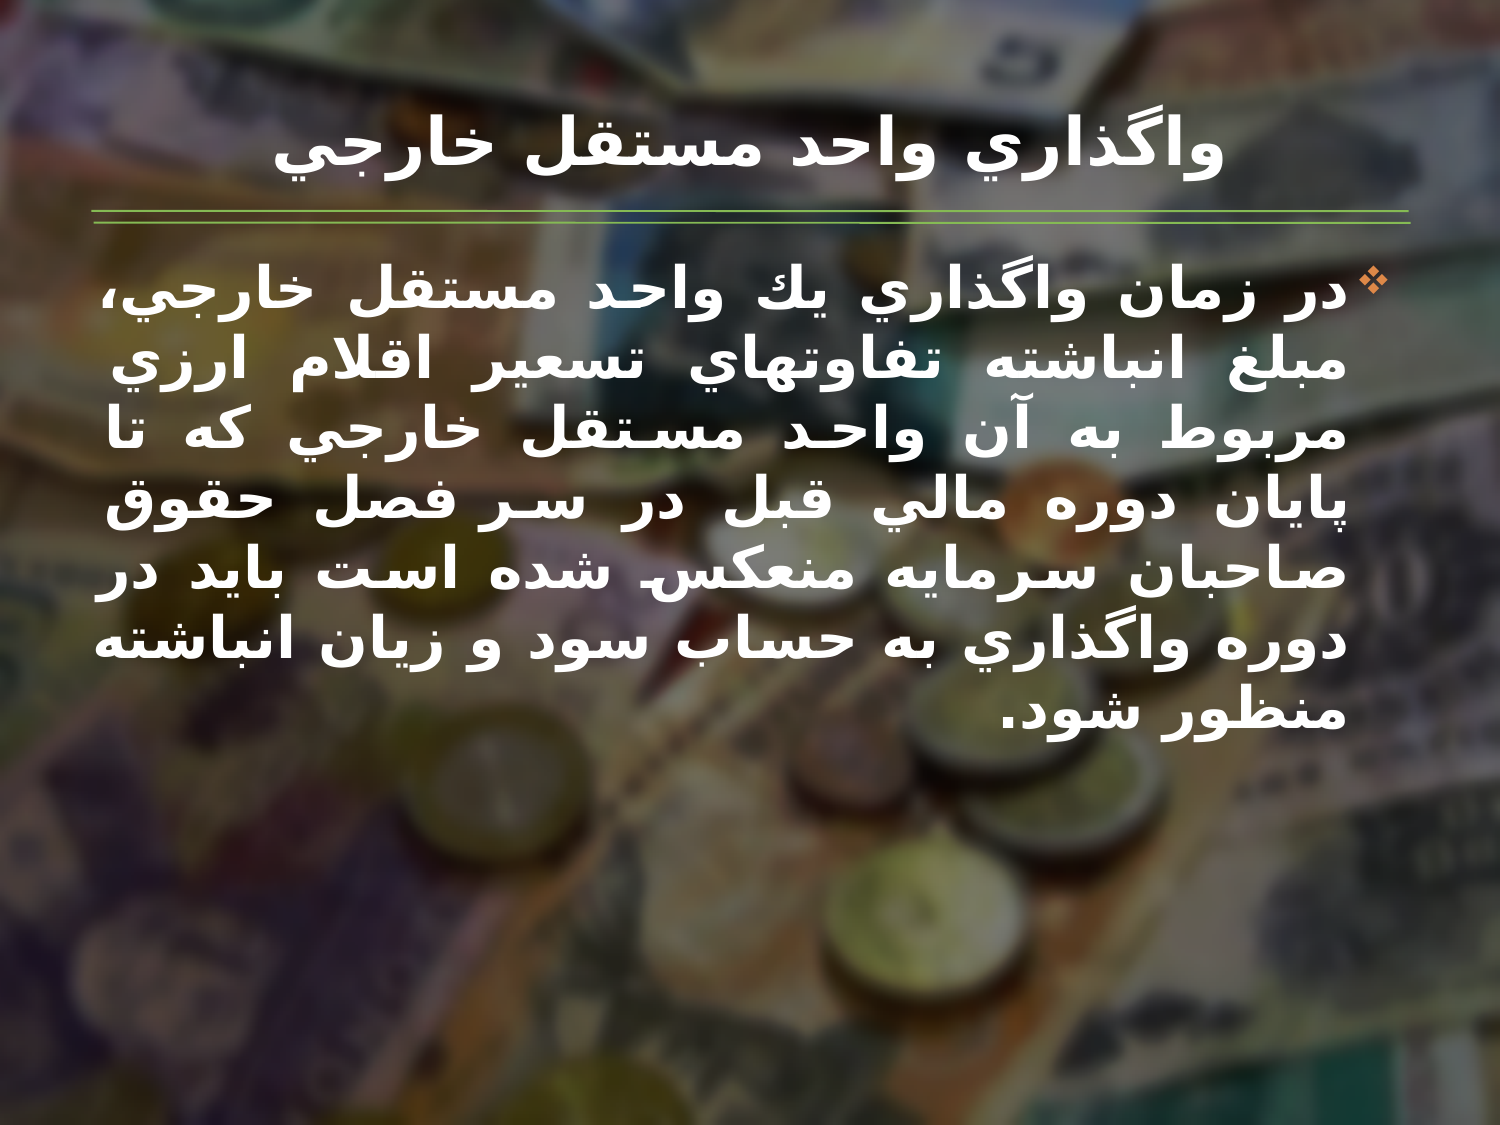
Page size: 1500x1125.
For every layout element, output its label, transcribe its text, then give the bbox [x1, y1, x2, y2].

picture [0, 0, 1500, 1125]
list در زمان‌ واگذاري‌ يك‌ واحد مستقل‌ خارجي‌، مبلغ‌ انباشته‌ تفاوتهاي‌ تسعير اقلام‌ ارزي‌ مربوط‌ به‌ آن‌ واحد مستقل‌ خارجي‌ كه‌ تا پايان‌ دوره‌ مالي‌ قبل‌ در سر فصل‌ حقوق‌ صاحبان‌ سرمايه‌ منعكس‌ شده‌ است‌ بايد در دوره‌ واگذاري‌ به‌ حساب‌ سود و زيان‌ انباشته‌ منظور شود. [75, 242, 1425, 986]
title واگذاري‌ واحد مستقل‌ خارجي‌ [75, 45, 1425, 233]
